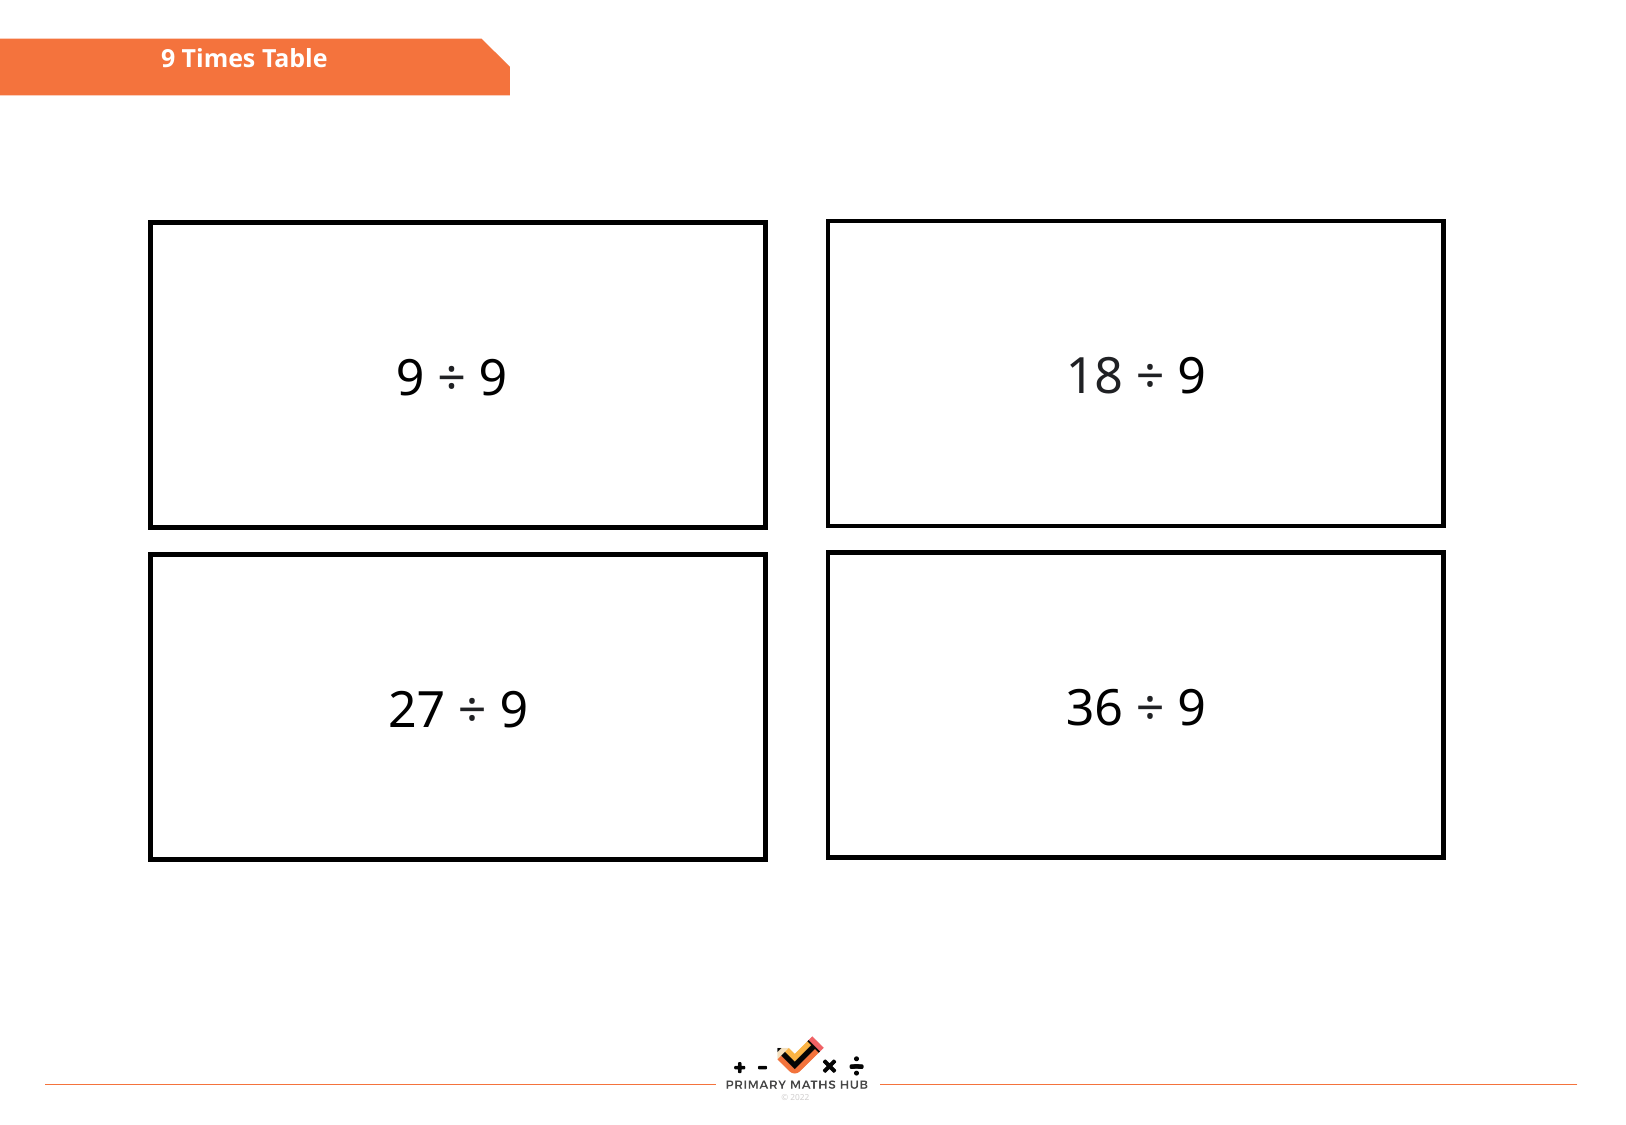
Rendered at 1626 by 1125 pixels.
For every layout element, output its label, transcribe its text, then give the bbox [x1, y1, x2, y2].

text_box 9 ÷ 9 [149, 222, 767, 529]
text_box 18 ÷ 9 [827, 220, 1445, 527]
text_box 27 ÷ 9 [149, 553, 767, 860]
text_box © 2022 [720, 1084, 870, 1110]
picture [722, 1034, 872, 1094]
text_box 36 ÷ 9 [827, 552, 1445, 859]
text_box 9 Times Table [0, 37, 511, 97]
